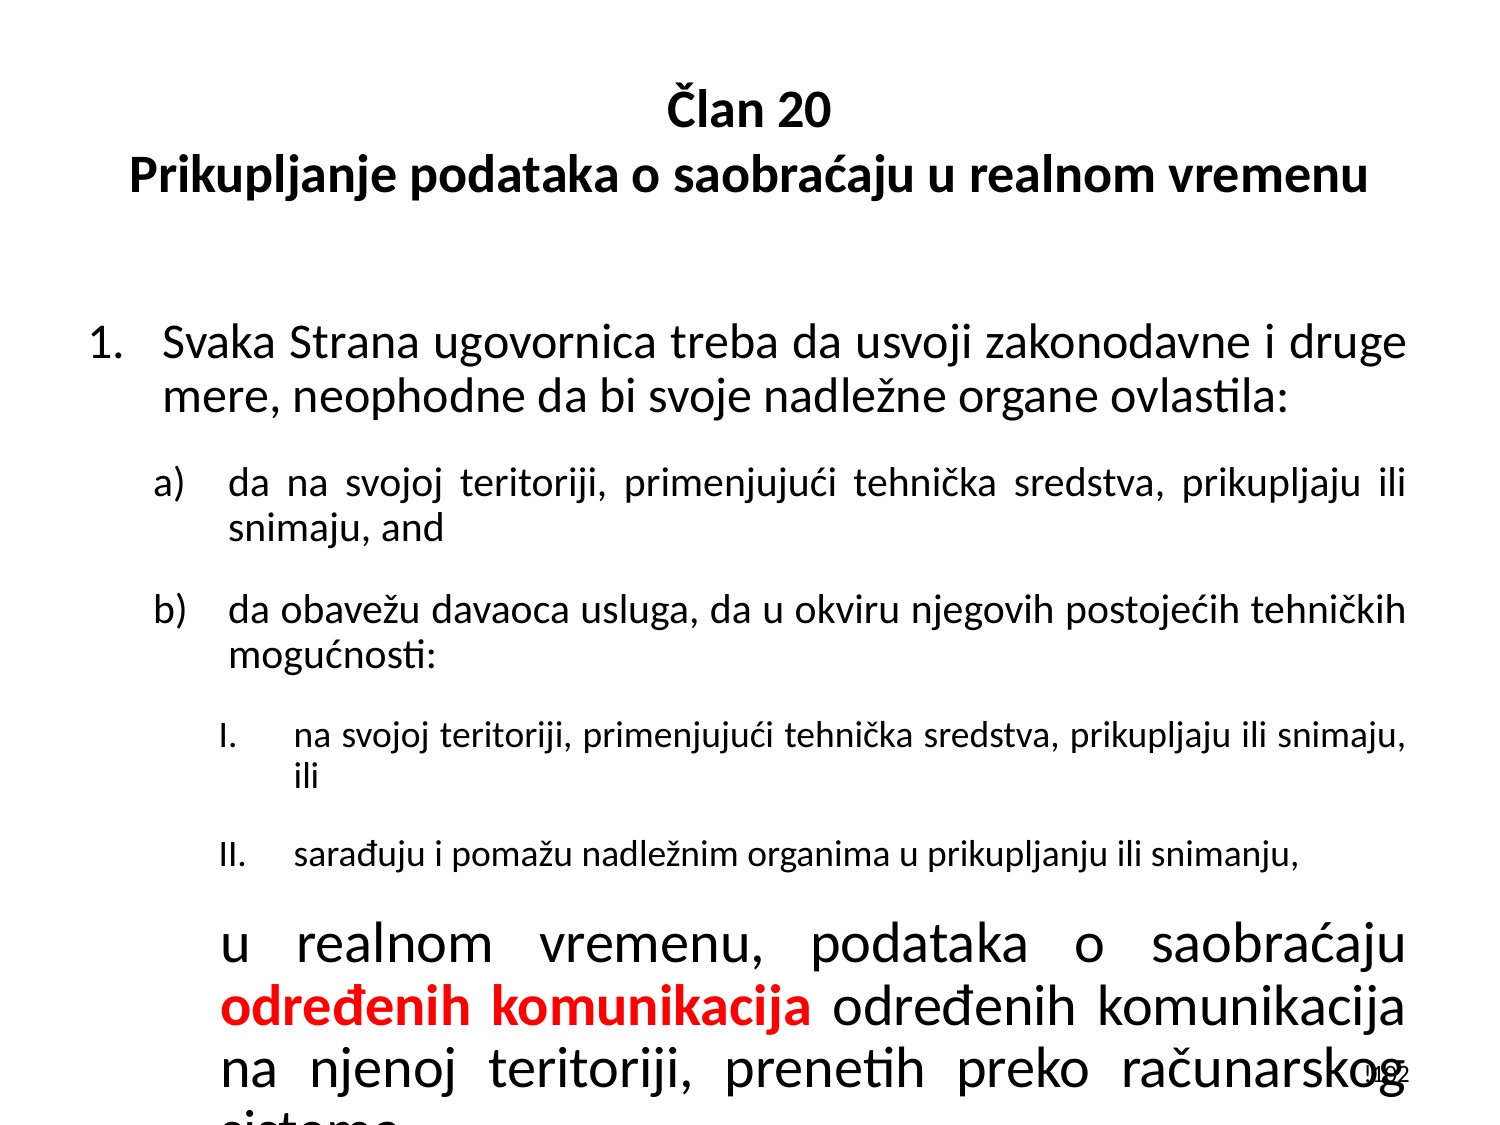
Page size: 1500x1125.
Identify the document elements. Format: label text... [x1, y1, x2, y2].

title Član 20 Prikupljanje podataka o saobraćaju u realnom vremenu [74, 44, 1426, 233]
text_box Svaka Strana ugovornica treba da usvoji zakonodavne i druge mere, neophodne da bi svoje nadležne organe ovlastila: da na svojoj teritoriji, primenjujući tehnička sredstva, prikupljaju ili snimaju, and da obavežu davaoca usluga, da u okviru njegovih postojećih tehničkih mogućnosti: na svojoj teritoriji, primenjujući tehnička sredstva, prikupljaju ili snimaju, ili sarađuju i pomažu nadležnim organima u prikupljanju ili snimanju, u realnom vremenu, podataka o saobraćaju određenih komunikacija određenih komunikacija na njenoj teritoriji, prenetih preko računarskog sistema. [72, 307, 1423, 1078]
slide_number !102 [1074, 1042, 1425, 1103]
